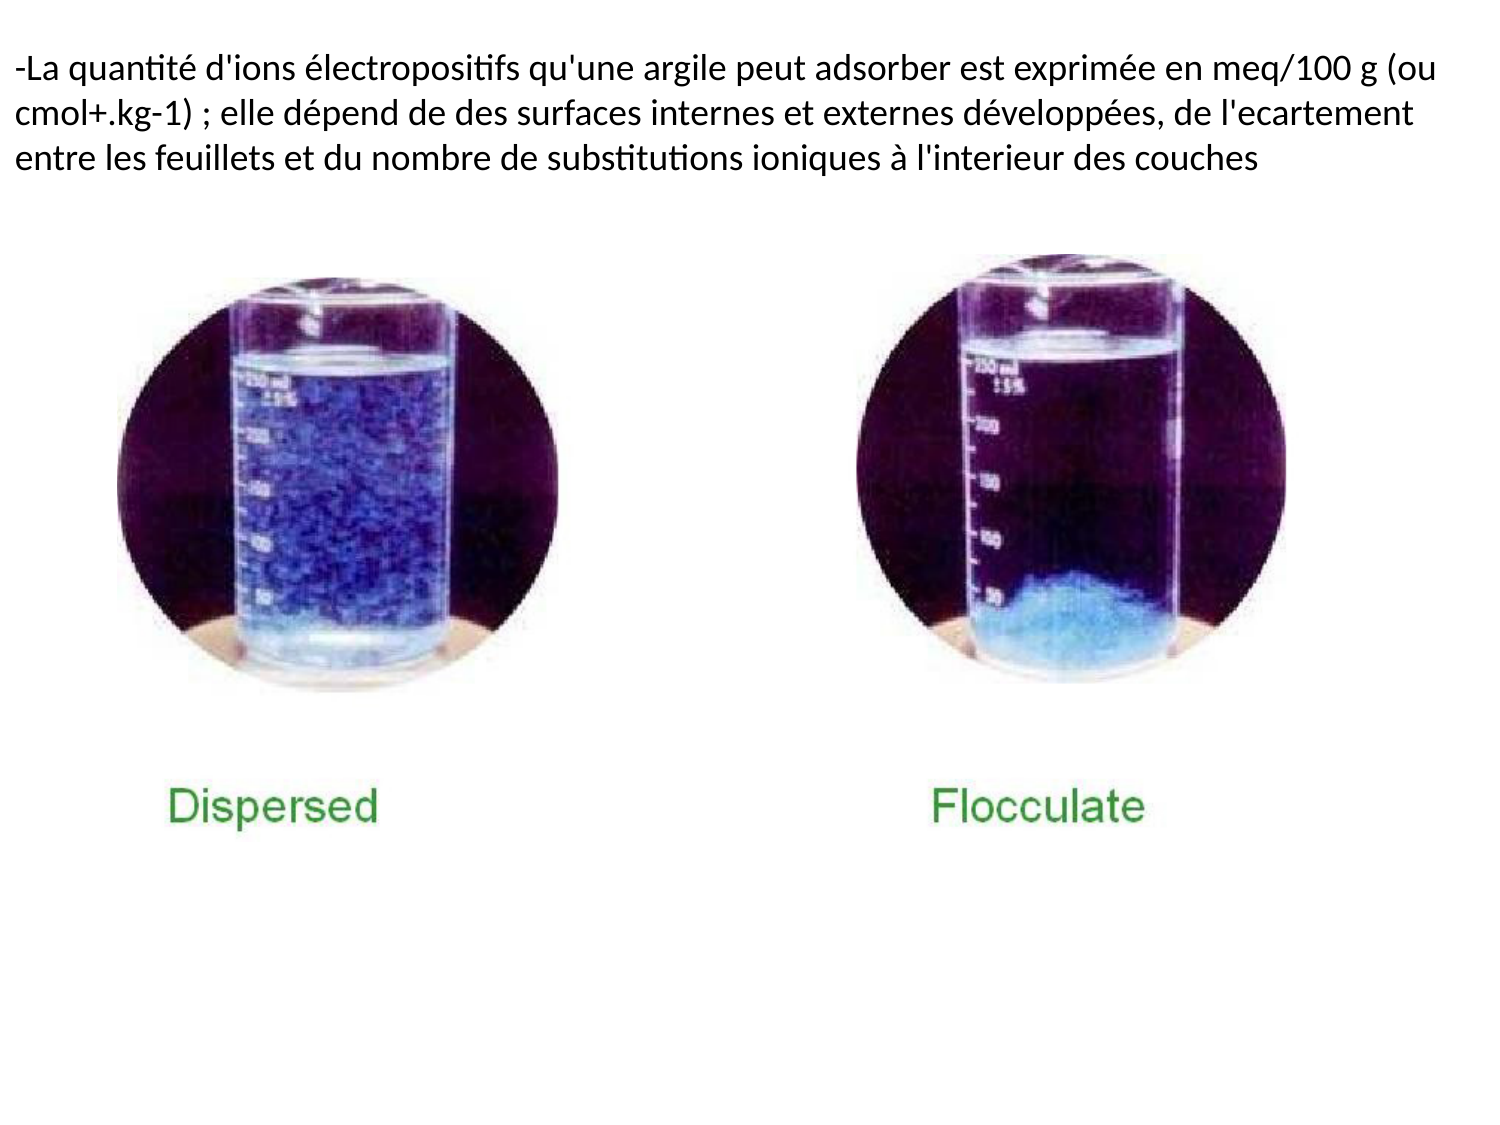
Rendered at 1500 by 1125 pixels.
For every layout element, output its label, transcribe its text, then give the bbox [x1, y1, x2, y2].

text_box -La quantité d'ions électropositifs qu'une argile peut adsorber est exprimée en meq/100 g (ou cmol+.kg-1) ; elle dépend de des surfaces internes et externes développées, de l'ecartement entre les feuillets et du nombre de substitutions ioniques à l'interieur des couches [0, 35, 1465, 185]
picture [116, 254, 1325, 842]
